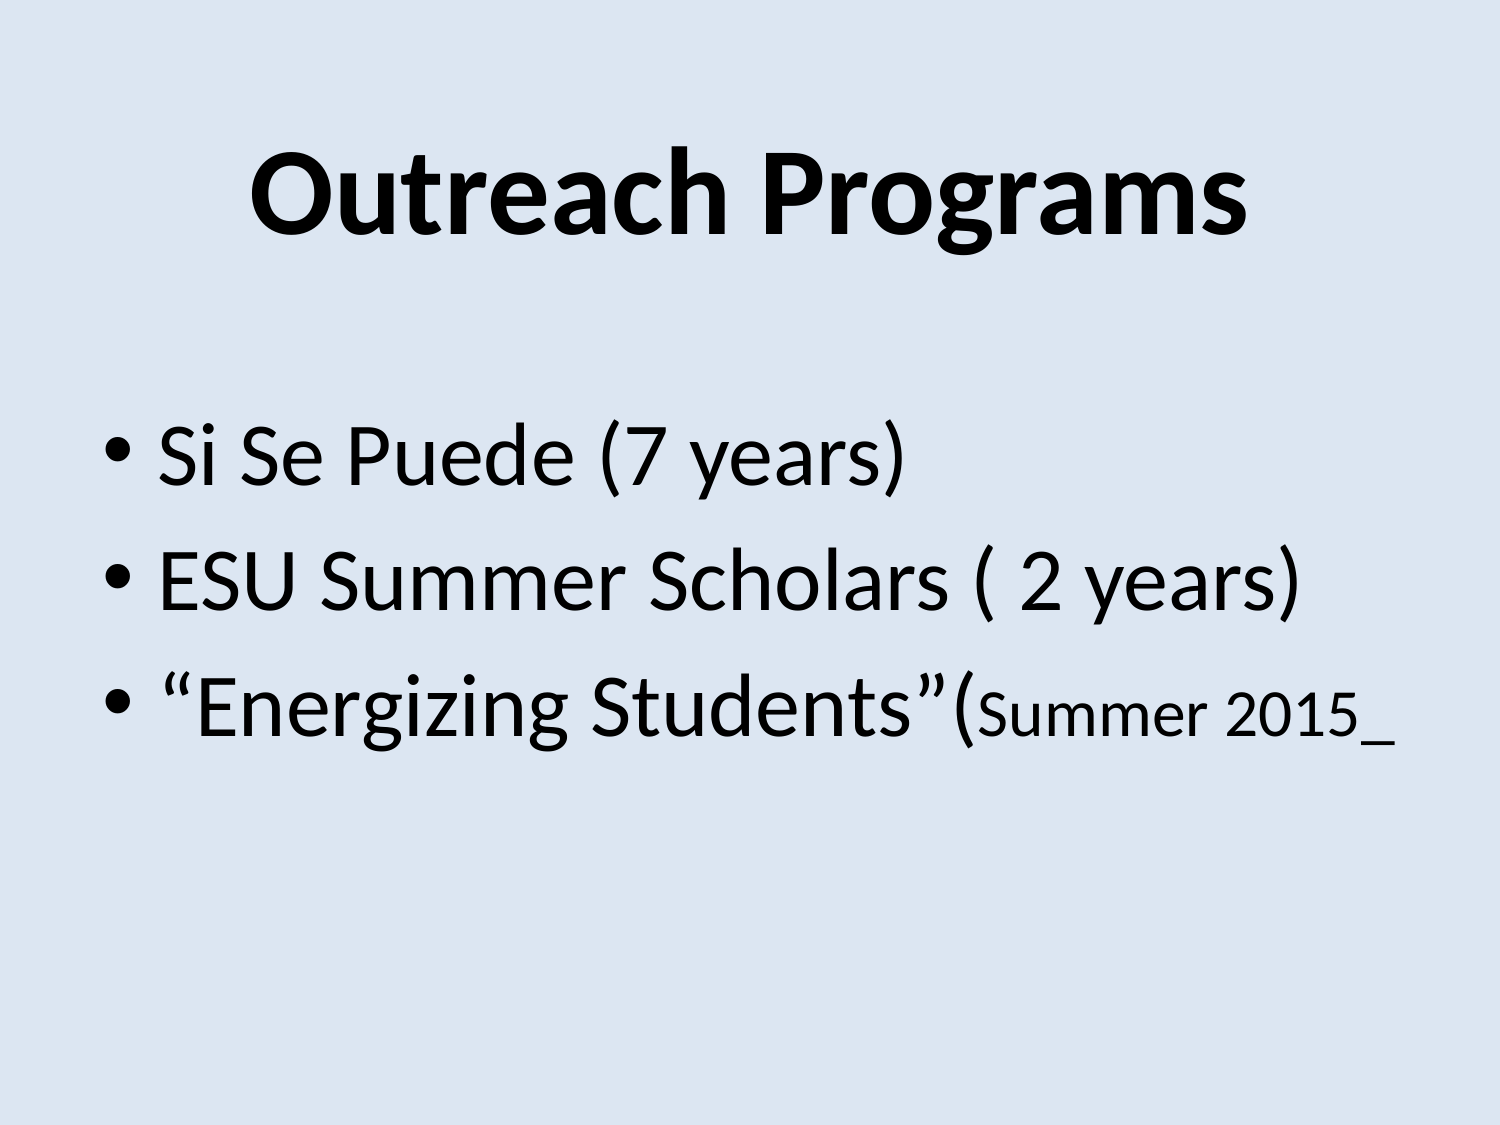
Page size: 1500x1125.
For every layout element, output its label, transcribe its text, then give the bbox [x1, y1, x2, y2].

list Si Se Puede (7 years) ESU Summer Scholars ( 2 years) “Energizing Students”(Summer 2015_ [87, 387, 1438, 1000]
title Outreach Programs [75, 45, 1425, 325]
